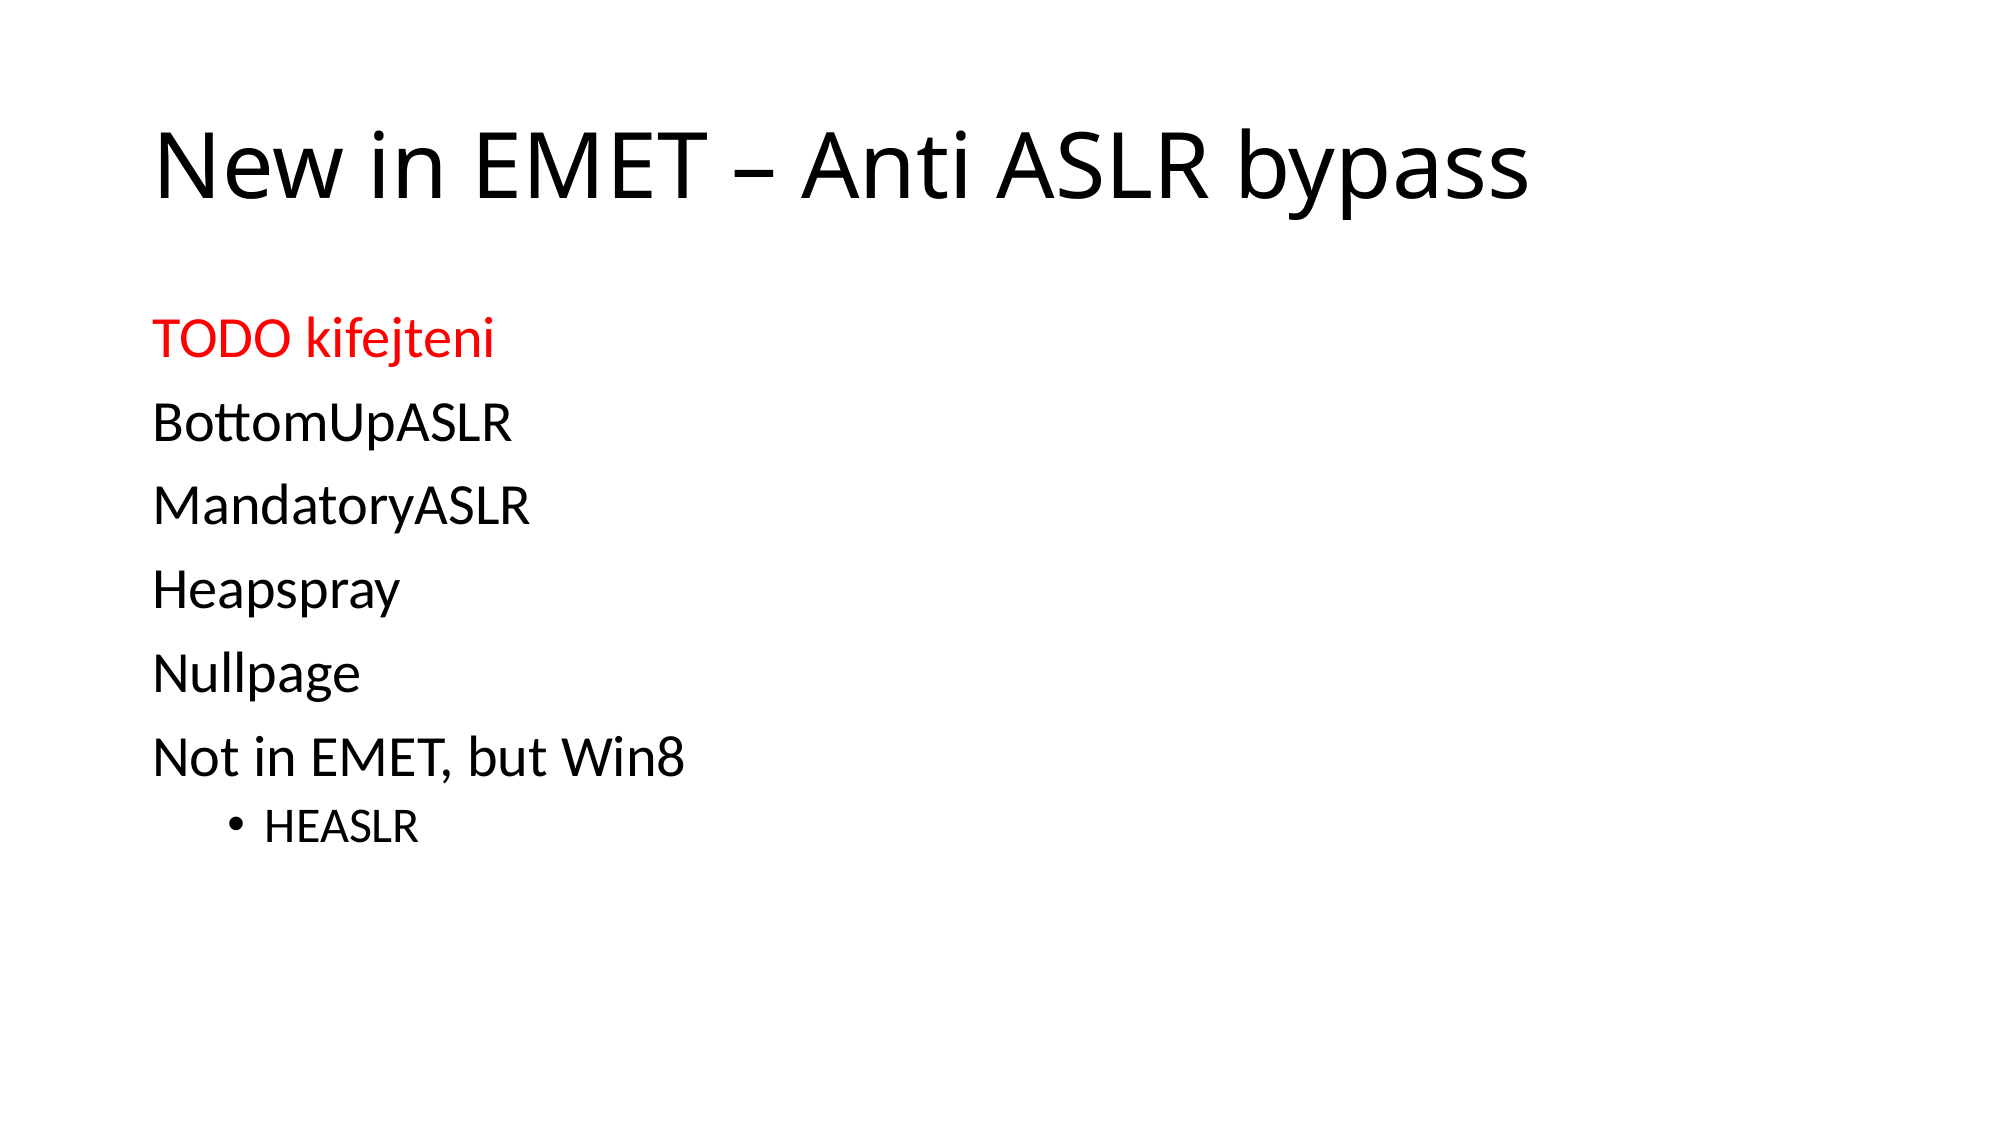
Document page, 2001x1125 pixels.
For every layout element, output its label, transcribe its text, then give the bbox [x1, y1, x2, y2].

title New in EMET – Anti ASLR bypass [137, 59, 1863, 278]
list TODO kifejteni BottomUpASLR MandatoryASLR Heapspray Nullpage Not in EMET, but Win8 HEASLR [137, 299, 1863, 1014]
